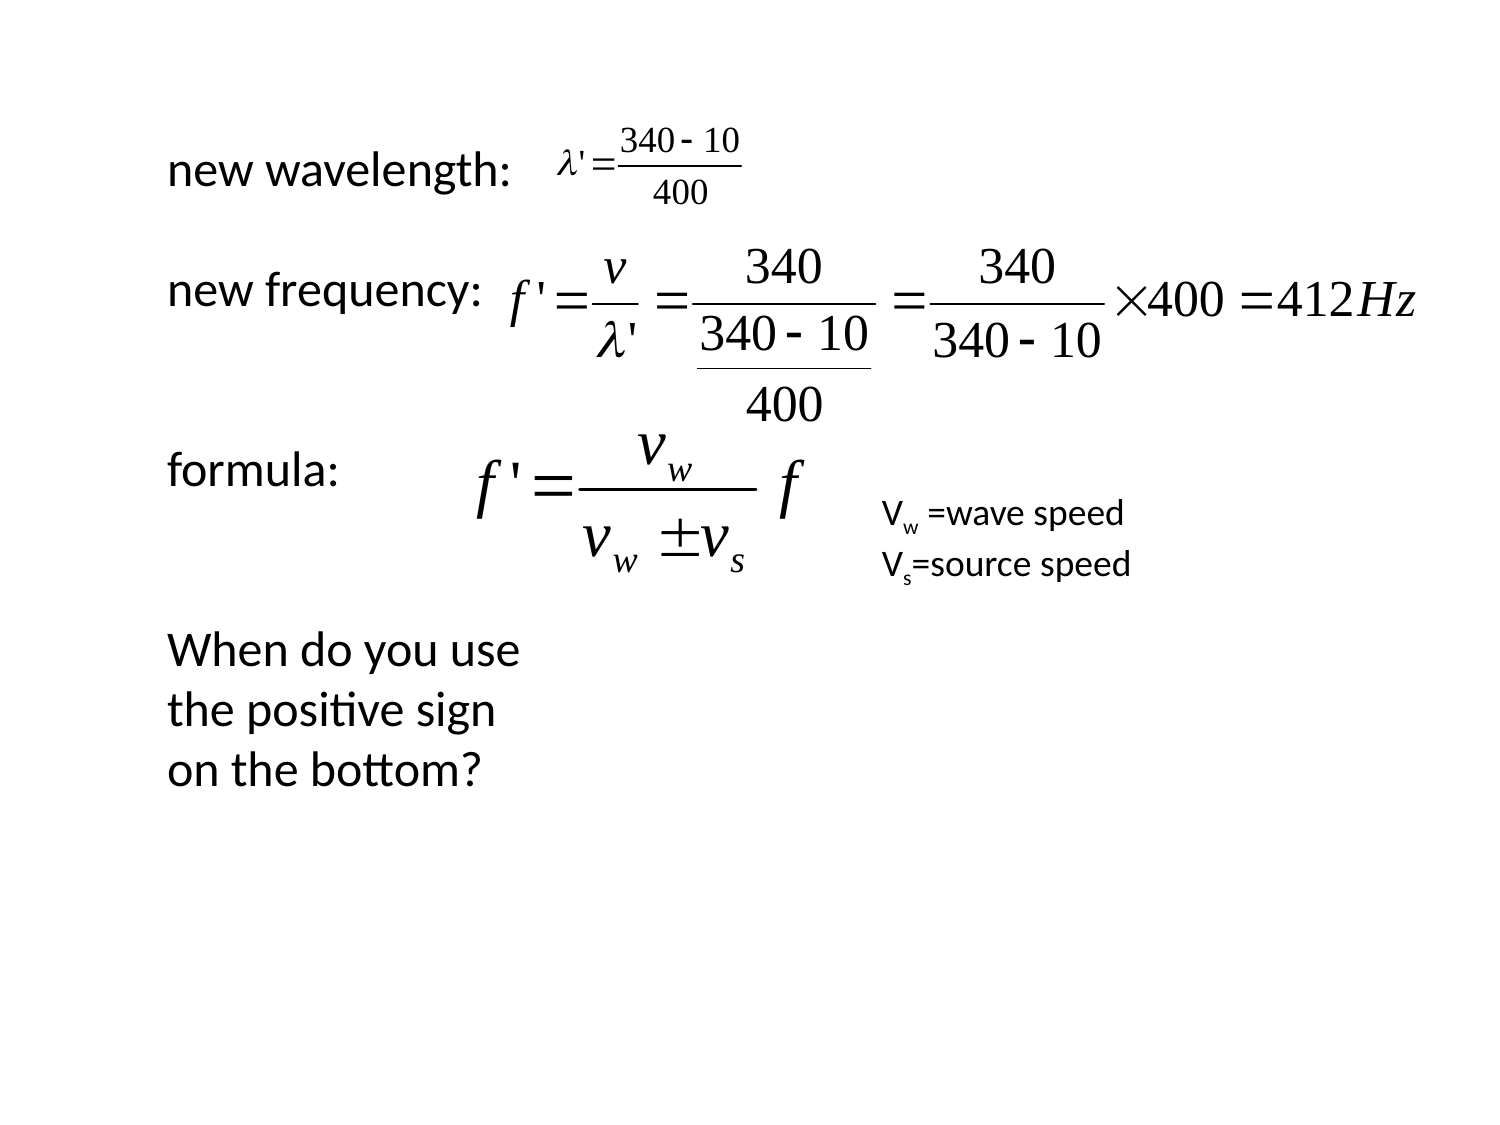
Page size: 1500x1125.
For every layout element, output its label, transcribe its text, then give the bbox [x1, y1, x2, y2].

text_box Vw =wave speed Vs=source speed [867, 480, 1266, 598]
text_box new wavelength: new frequency: formula: When do you use the positive sign on the bottom? [152, 128, 539, 804]
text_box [491, 234, 1428, 434]
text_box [454, 403, 821, 587]
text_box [550, 116, 751, 213]
